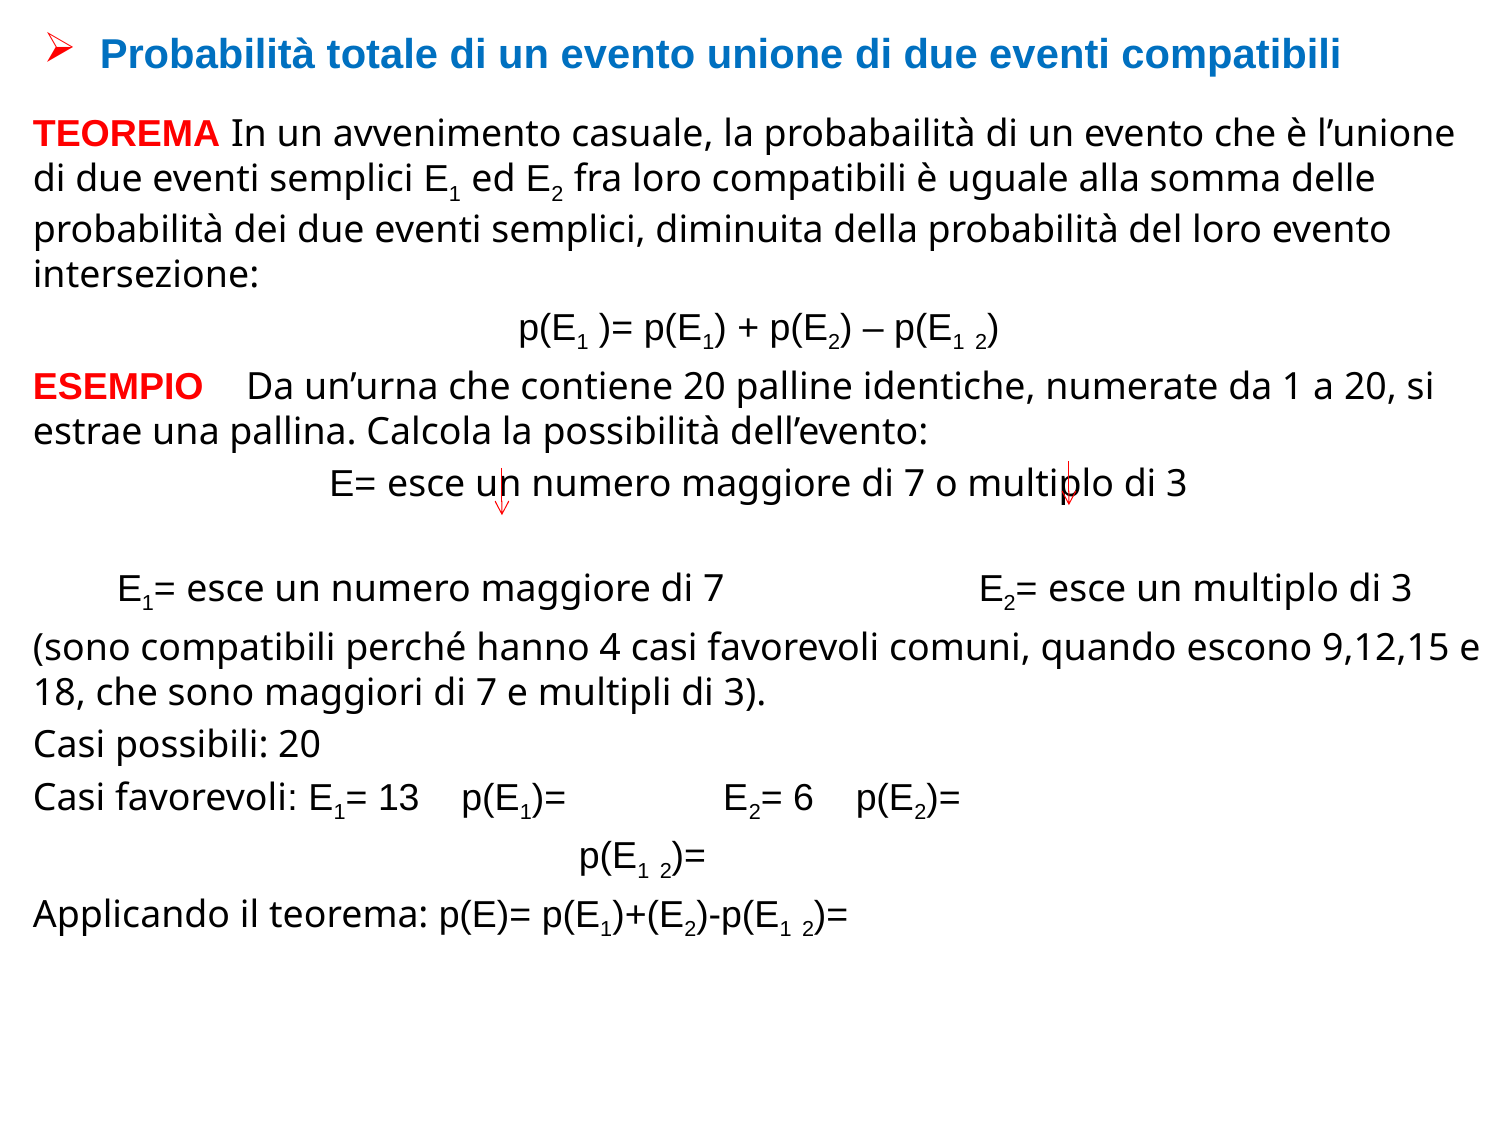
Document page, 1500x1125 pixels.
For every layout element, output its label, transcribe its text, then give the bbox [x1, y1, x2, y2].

title Probabilità totale di un evento unione di due eventi compatibili [17, 5, 1368, 100]
